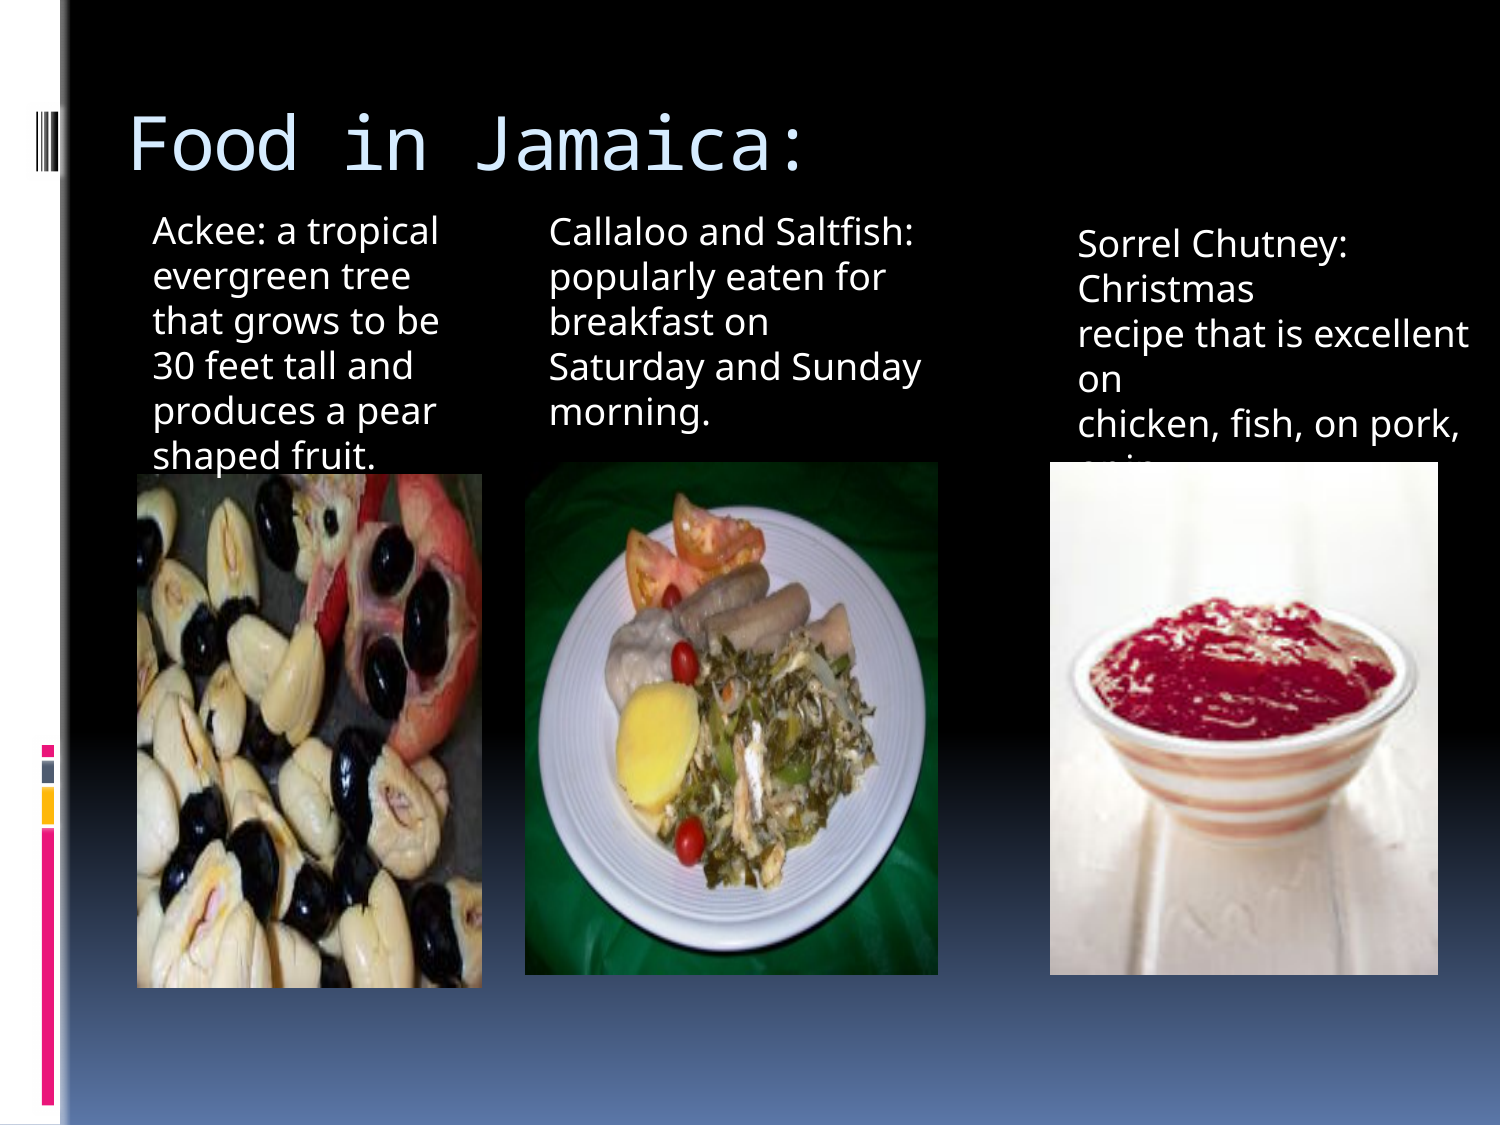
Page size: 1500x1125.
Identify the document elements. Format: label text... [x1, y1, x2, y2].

picture [524, 461, 938, 976]
text_box Sorrel Chutney: Christmas recipe that is excellent on chicken, fish, on pork, or in sandwiches. [1062, 212, 1500, 543]
title Food in Jamaica: [112, 44, 1463, 236]
list Callaloo and Saltfish: popularly eaten for breakfast on Saturday and Sunday morning. [525, 200, 938, 425]
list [137, 474, 482, 988]
picture [1049, 461, 1438, 976]
text_box Ackee: a tropical evergreen tree that grows to be 30 feet tall and produces a pear shaped fruit. [137, 199, 488, 466]
